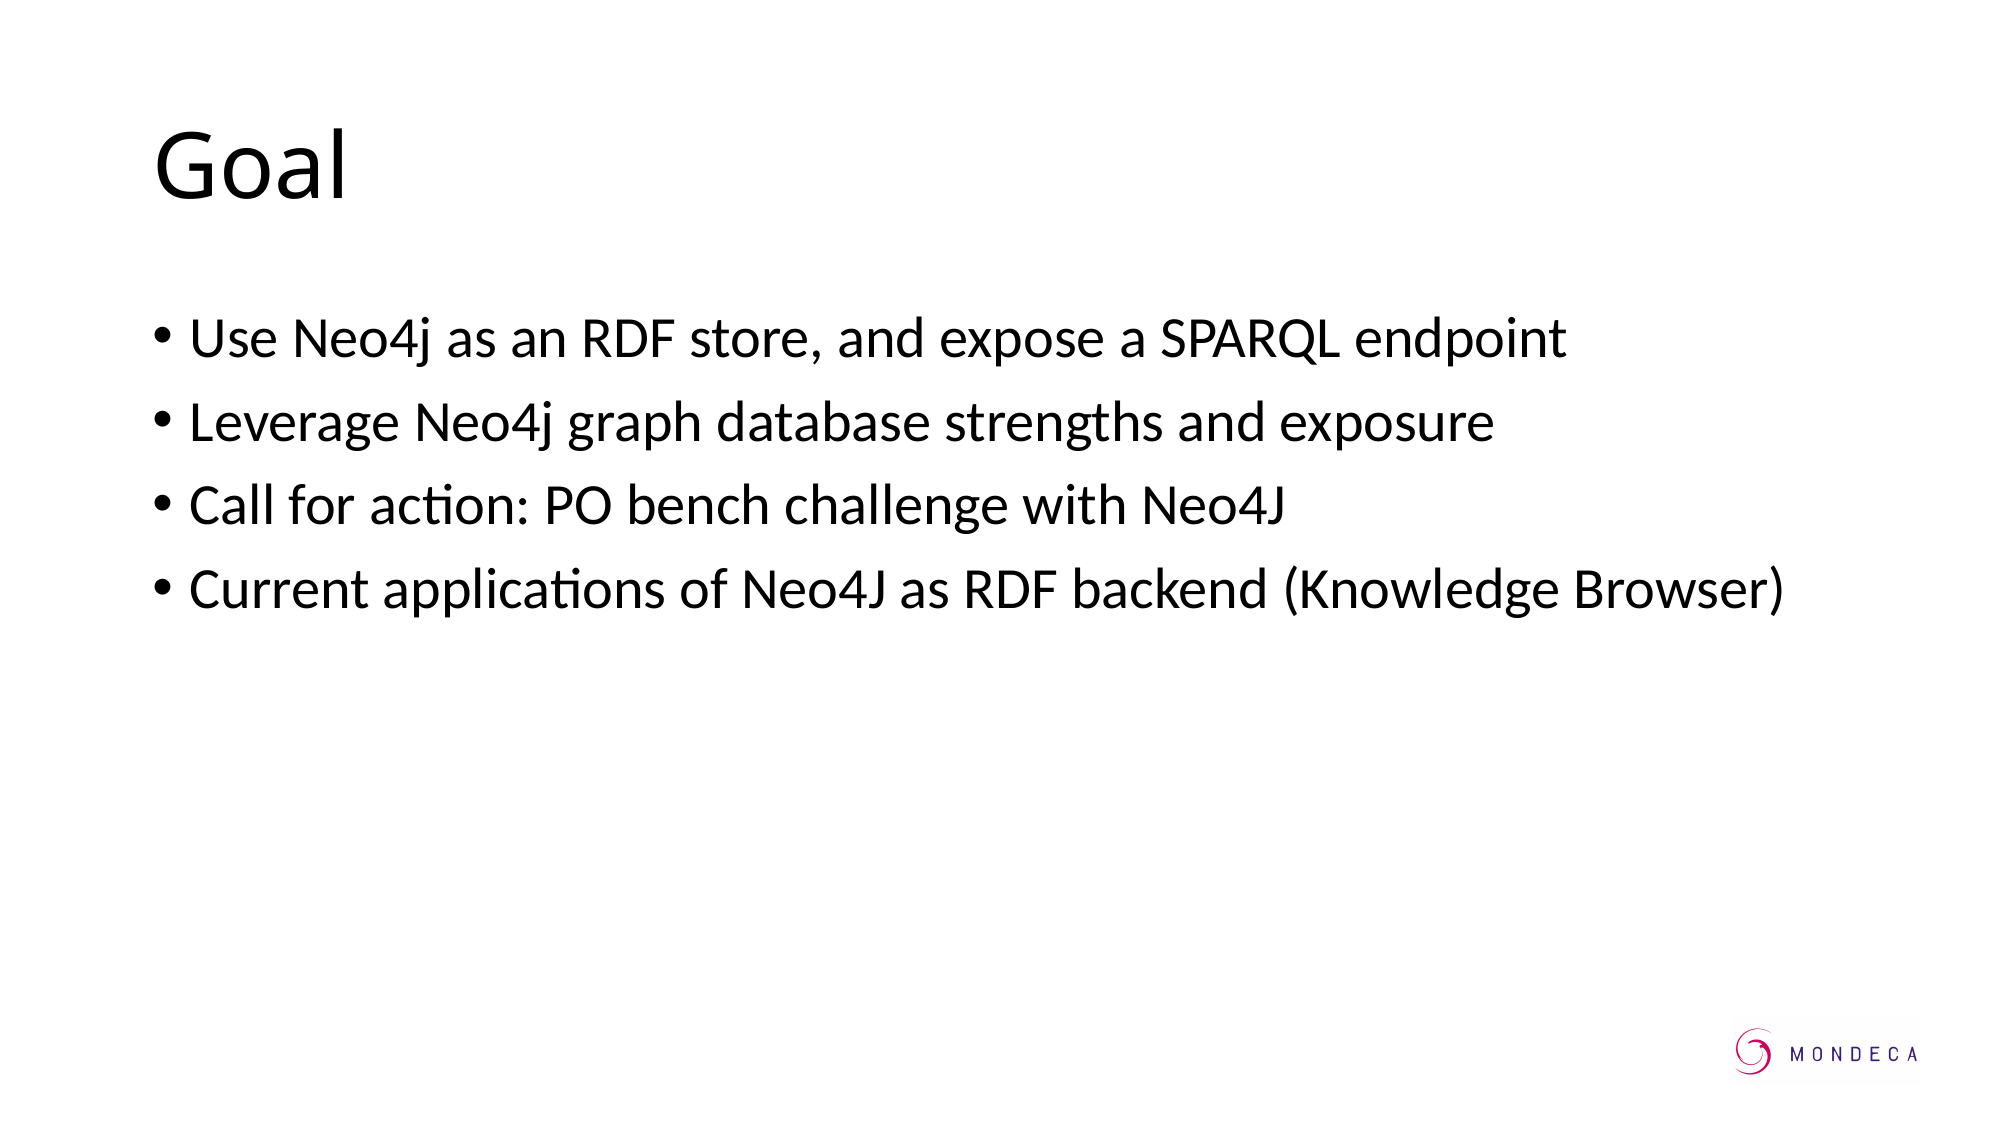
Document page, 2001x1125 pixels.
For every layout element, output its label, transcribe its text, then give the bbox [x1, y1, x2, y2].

title Goal [137, 59, 1863, 278]
picture [1731, 1018, 1921, 1085]
list Use Neo4j as an RDF store, and expose a SPARQL endpoint Leverage Neo4j graph database strengths and exposure Call for action: PO bench challenge with Neo4J Current applications of Neo4J as RDF backend (Knowledge Browser) [137, 299, 1863, 1014]
